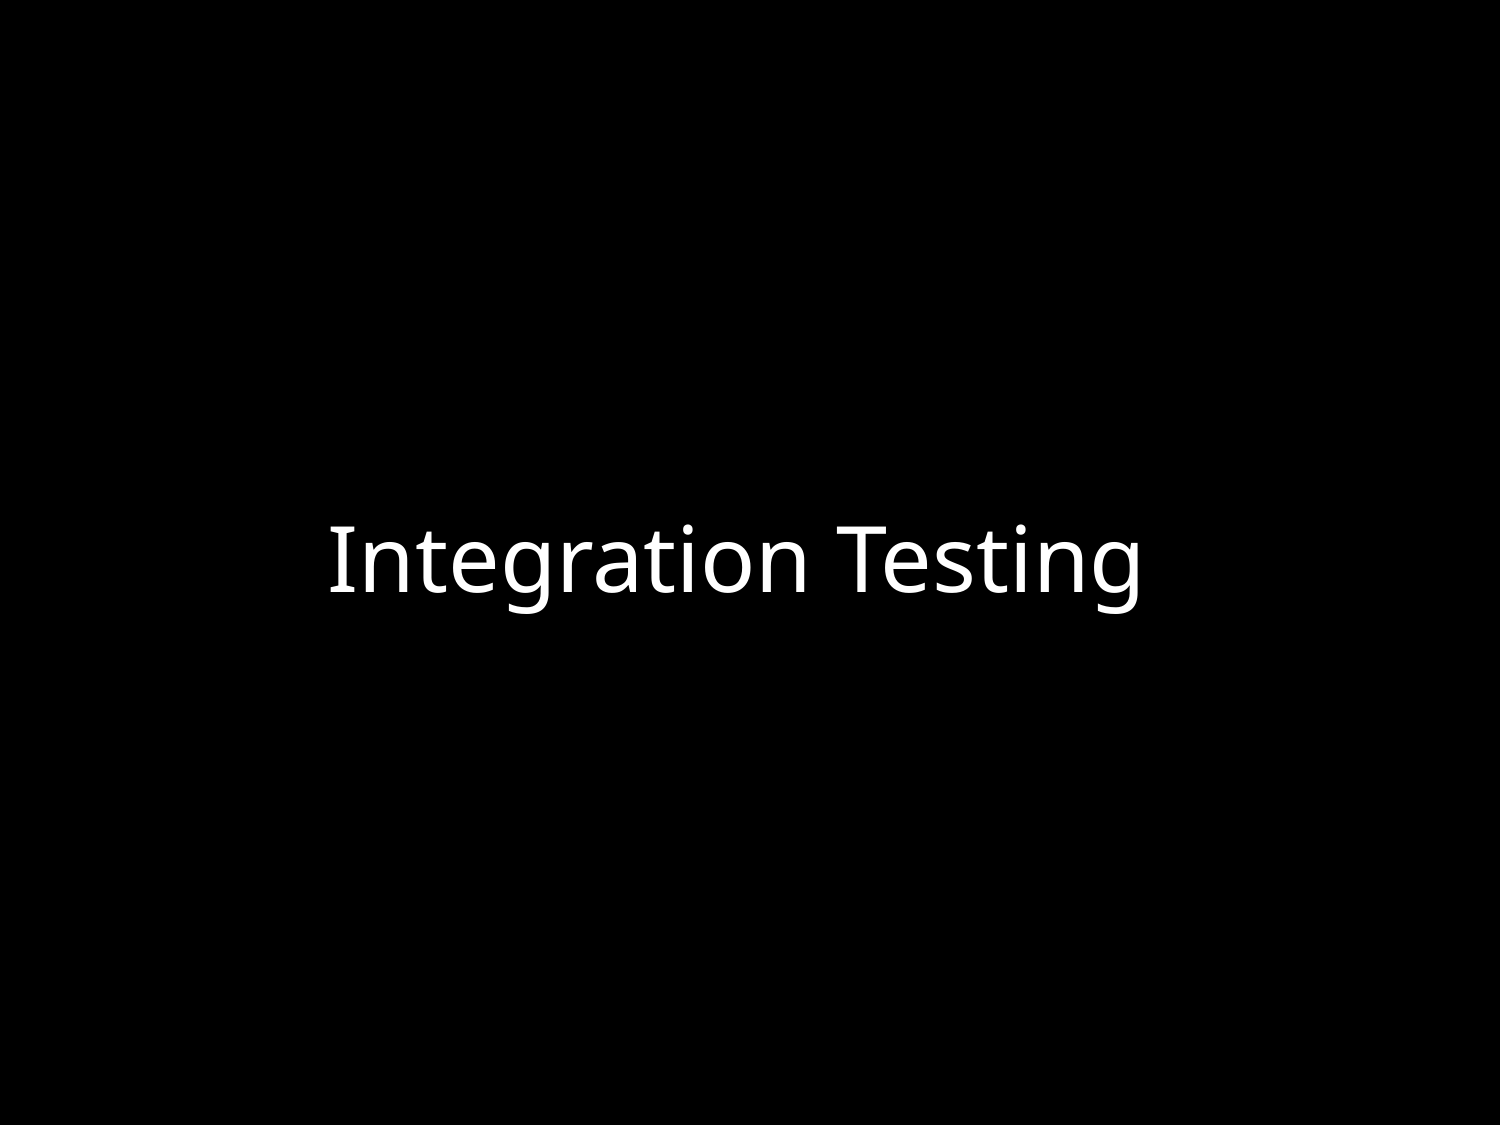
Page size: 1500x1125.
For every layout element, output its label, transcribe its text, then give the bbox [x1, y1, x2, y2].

title Integration Testing [62, 462, 1413, 650]
